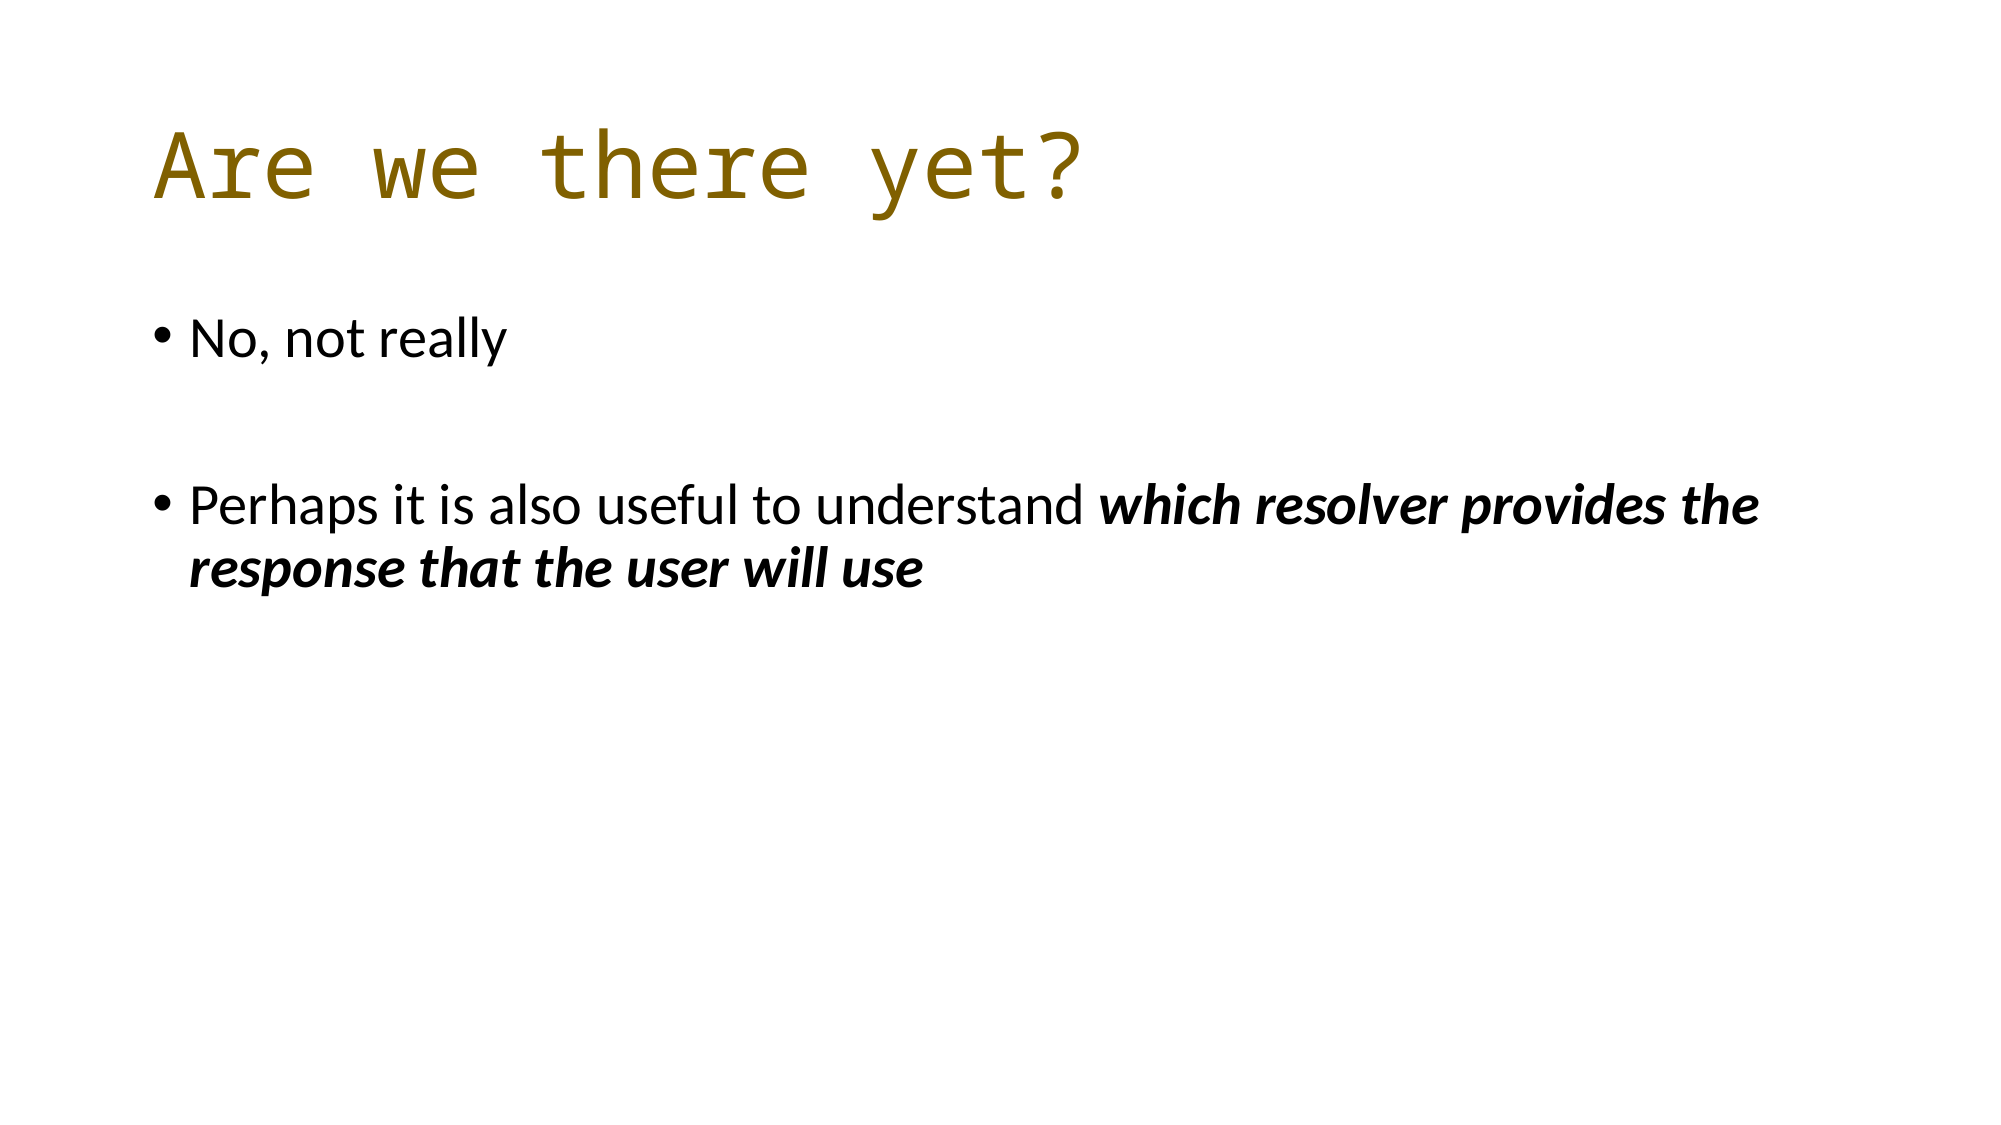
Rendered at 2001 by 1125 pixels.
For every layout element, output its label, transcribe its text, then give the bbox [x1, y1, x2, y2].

list No, not really Perhaps it is also useful to understand which resolver provides the response that the user will use [137, 299, 1863, 1014]
title Are we there yet? [137, 59, 1863, 278]
